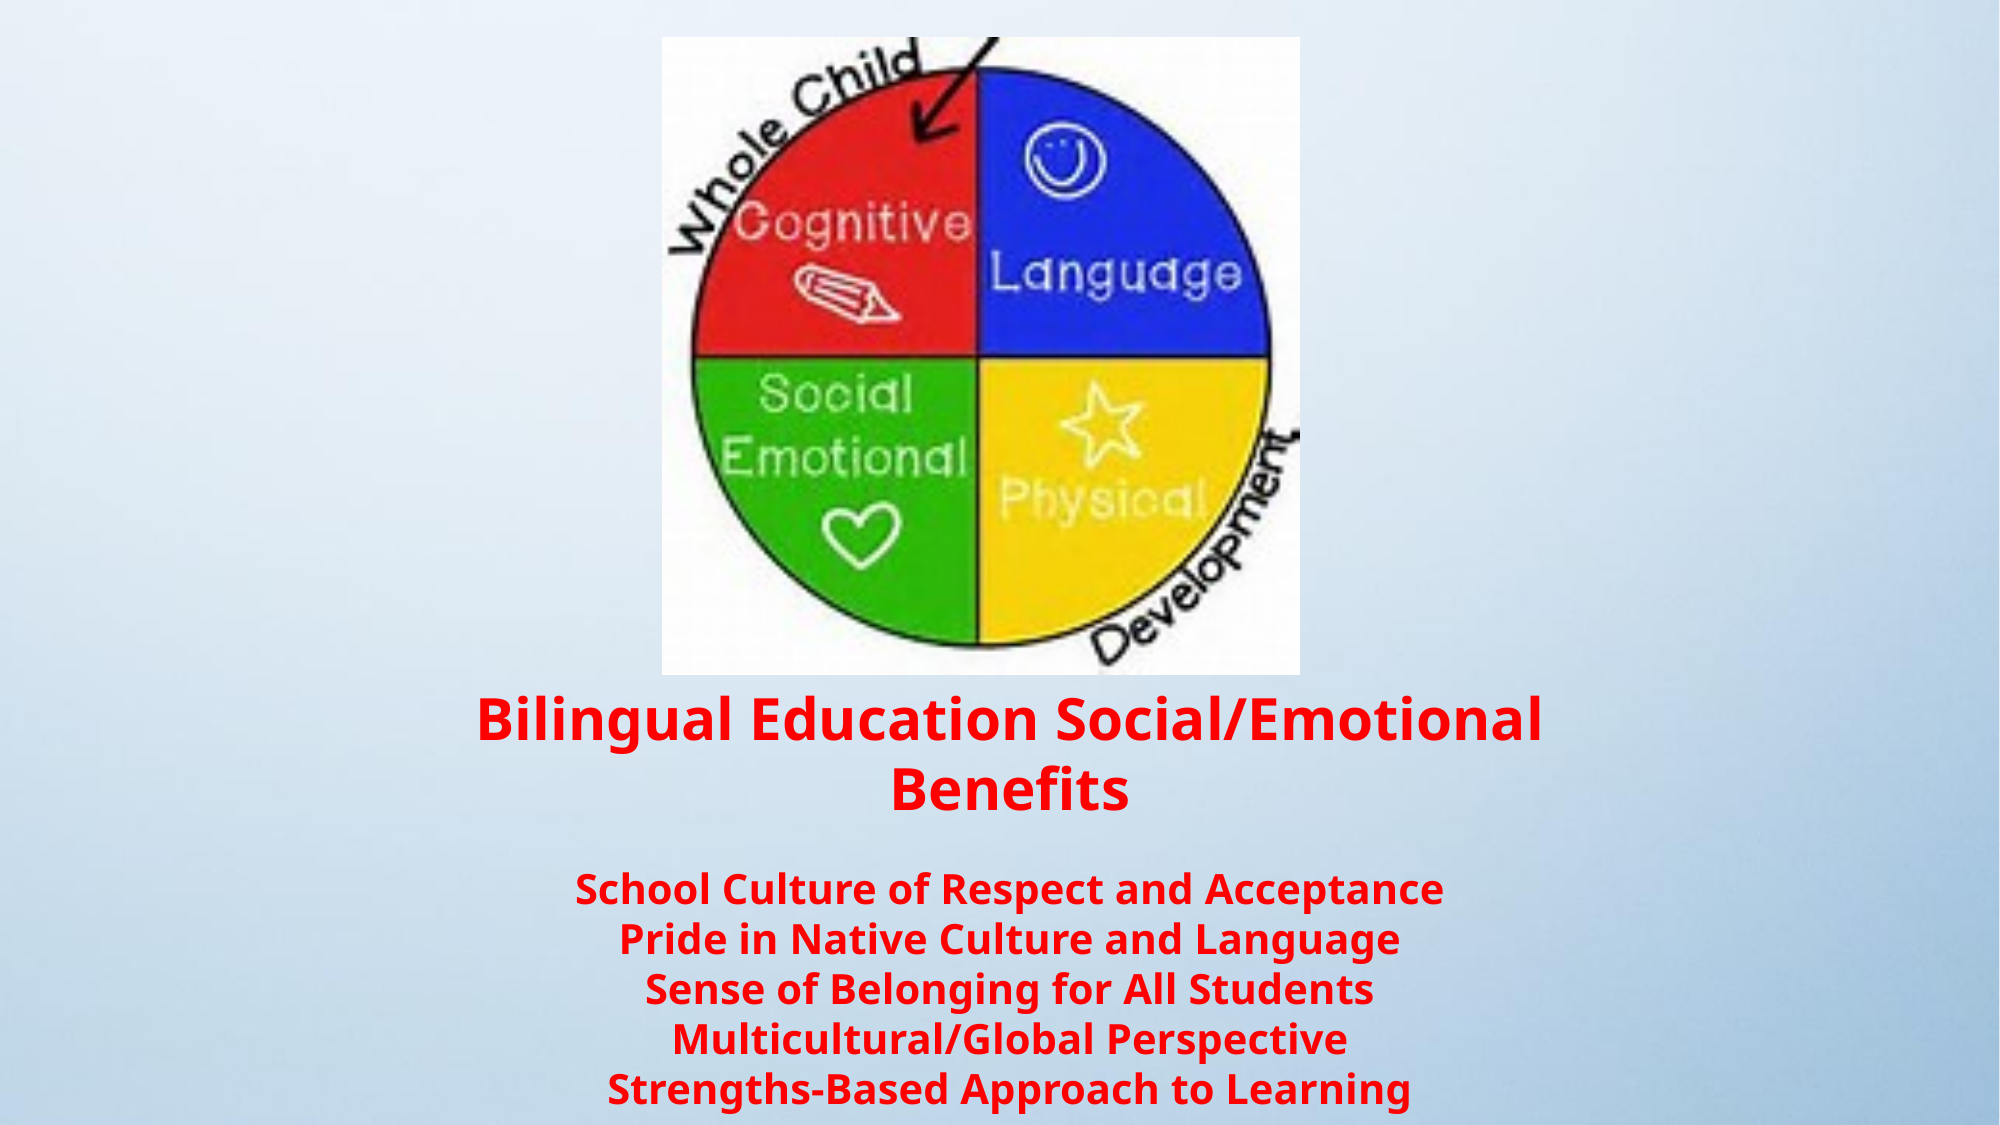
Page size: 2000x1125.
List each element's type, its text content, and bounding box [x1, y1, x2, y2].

picture [0, 0, 2000, 1125]
text_box Bilingual Education Social/Emotional Benefits School Culture of Respect and Acceptance Pride in Native Culture and Language Sense of Belonging for All Students Multicultural/Global Perspective Strengths-Based Approach to Learning [424, 675, 1595, 1125]
